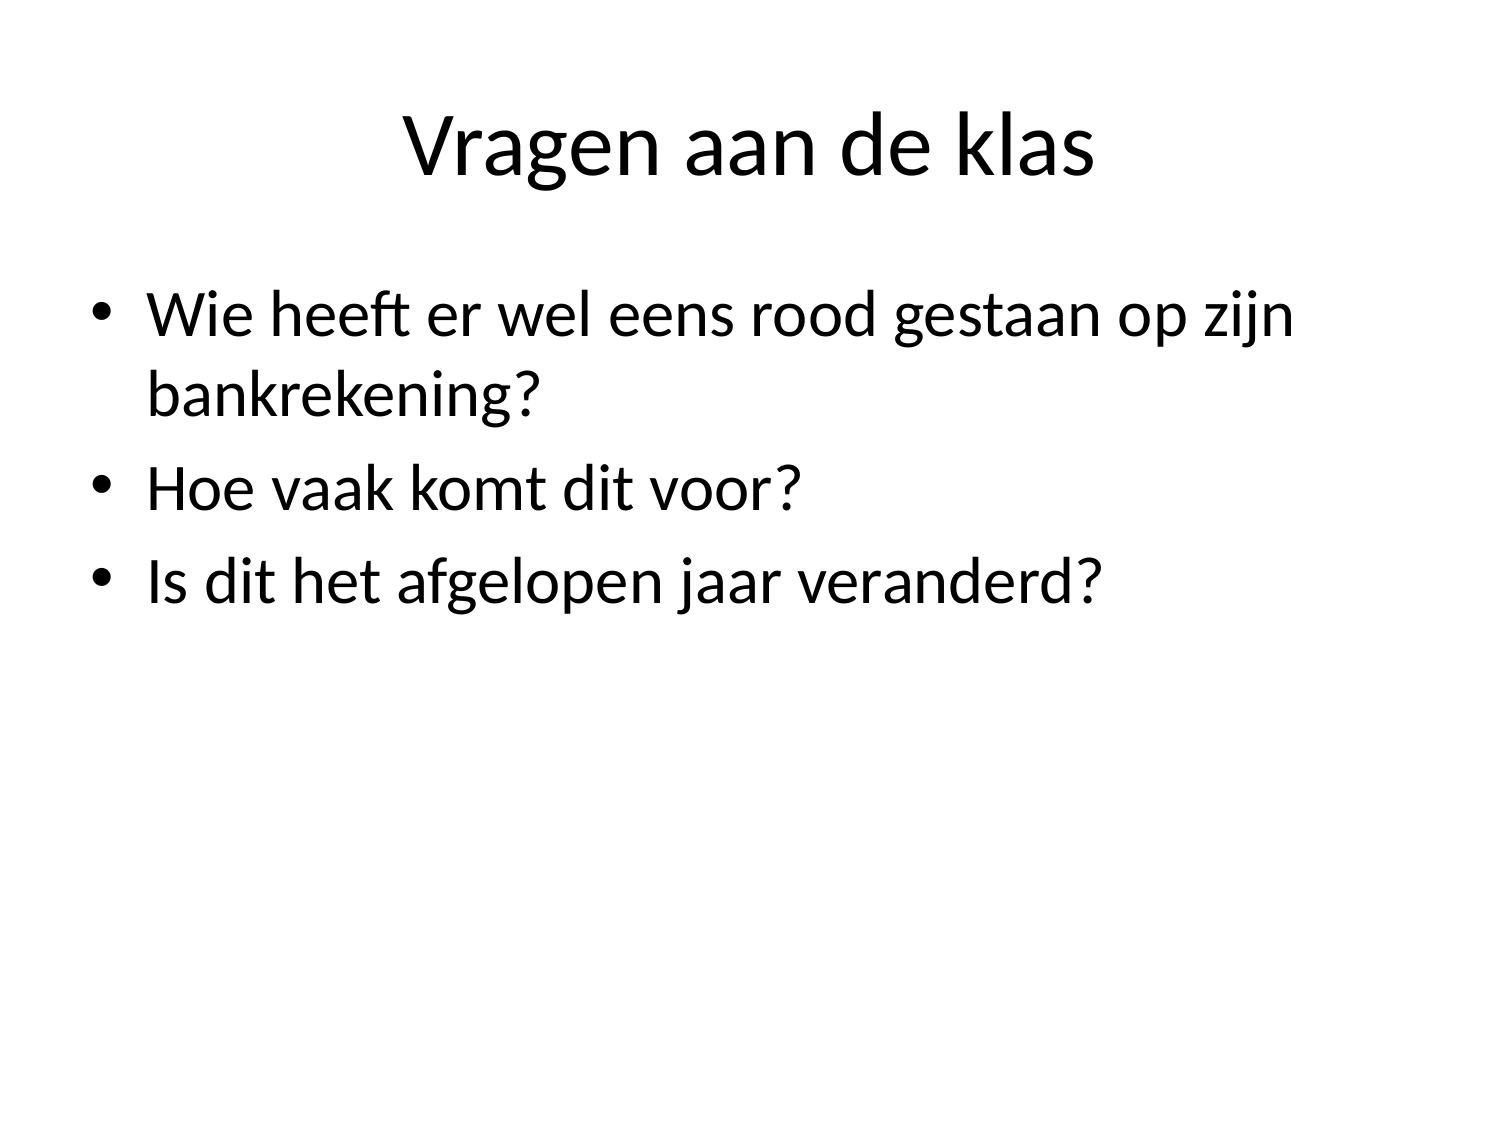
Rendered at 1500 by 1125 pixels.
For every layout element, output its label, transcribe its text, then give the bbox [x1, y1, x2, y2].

title Vragen aan de klas [75, 45, 1425, 233]
list Wie heeft er wel eens rood gestaan op zijn bankrekening? Hoe vaak komt dit voor? Is dit het afgelopen jaar veranderd? [75, 262, 1425, 1005]
